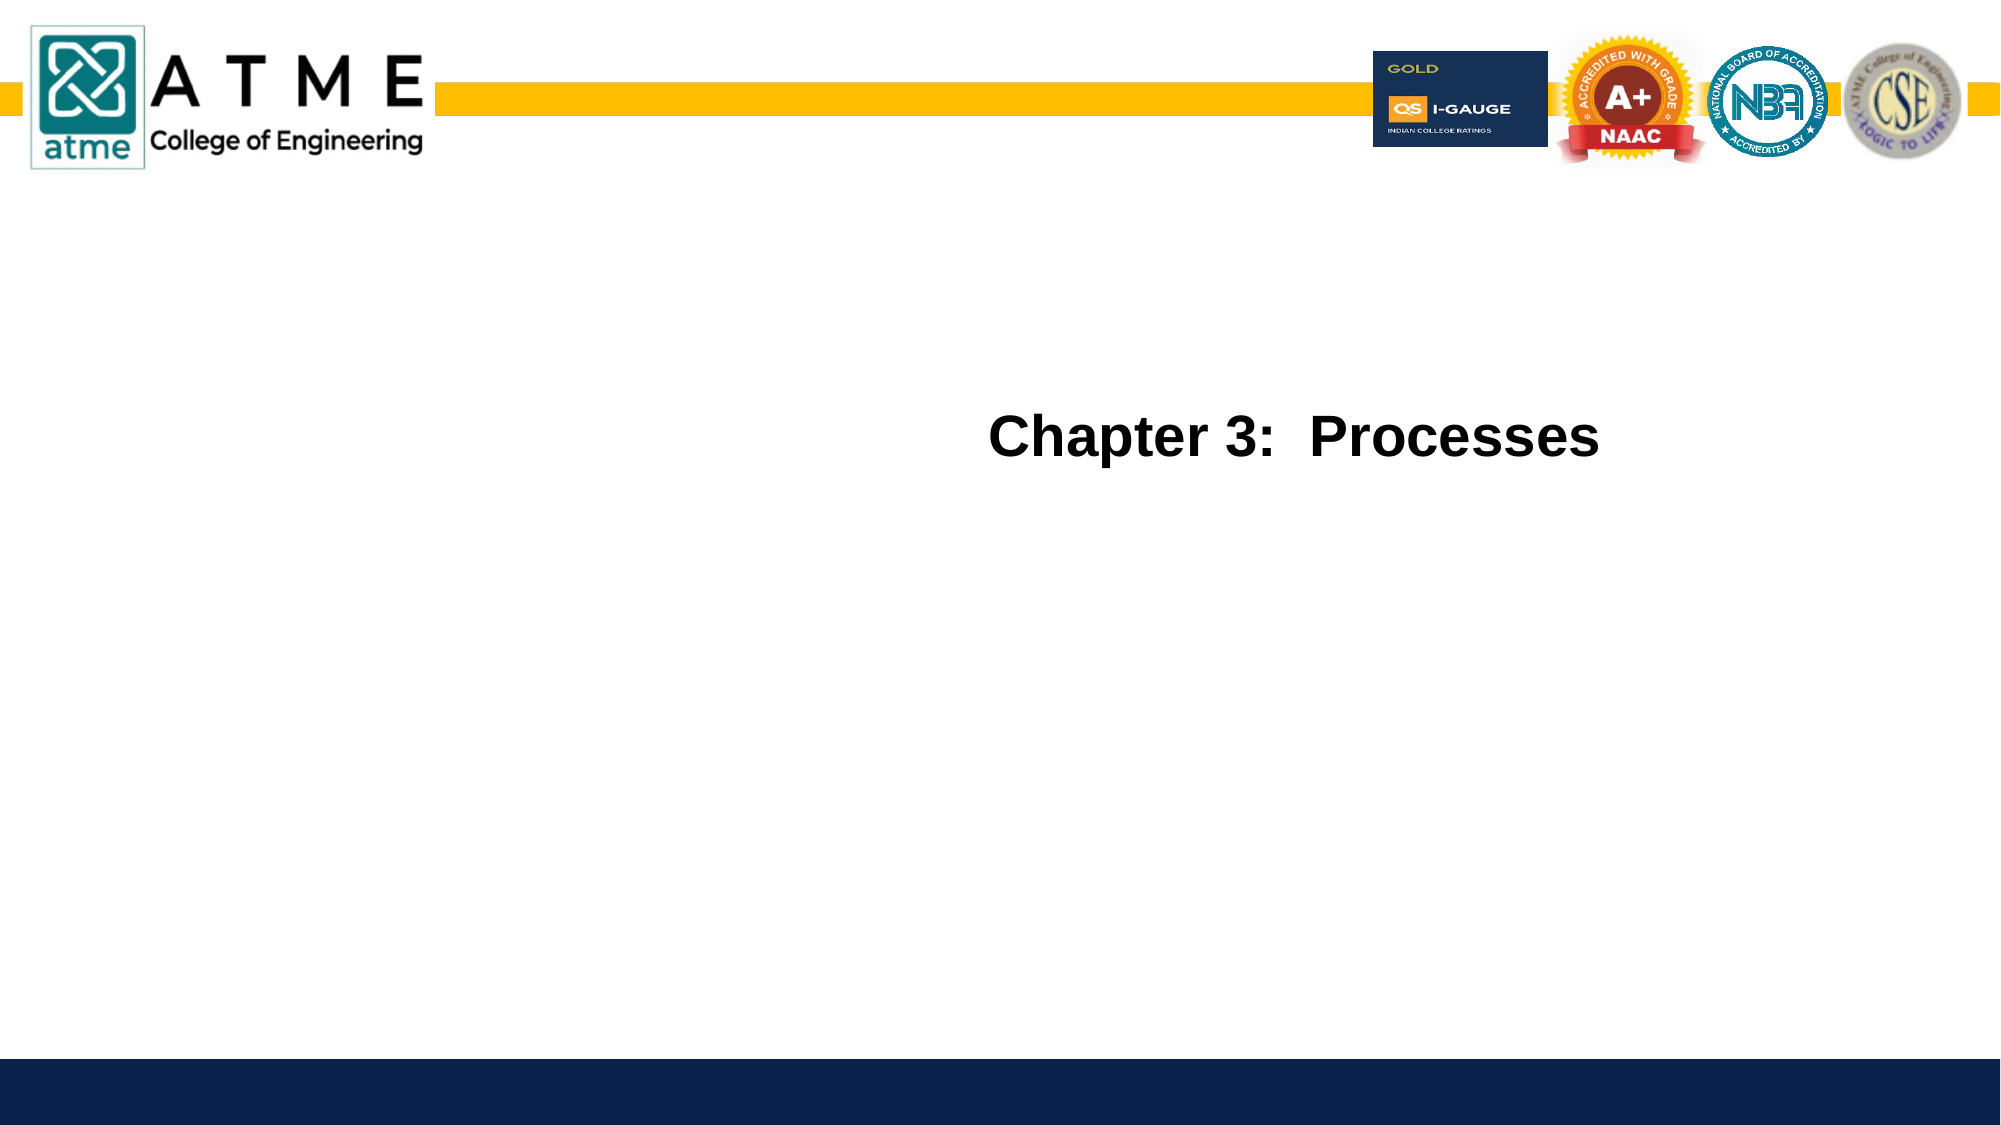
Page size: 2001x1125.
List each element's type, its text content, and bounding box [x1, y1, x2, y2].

text_box Chapter 3: Processes [974, 390, 1617, 476]
picture [0, 1059, 2001, 1125]
picture [1373, 20, 1828, 180]
picture [1840, 26, 1968, 176]
picture [22, 15, 435, 178]
